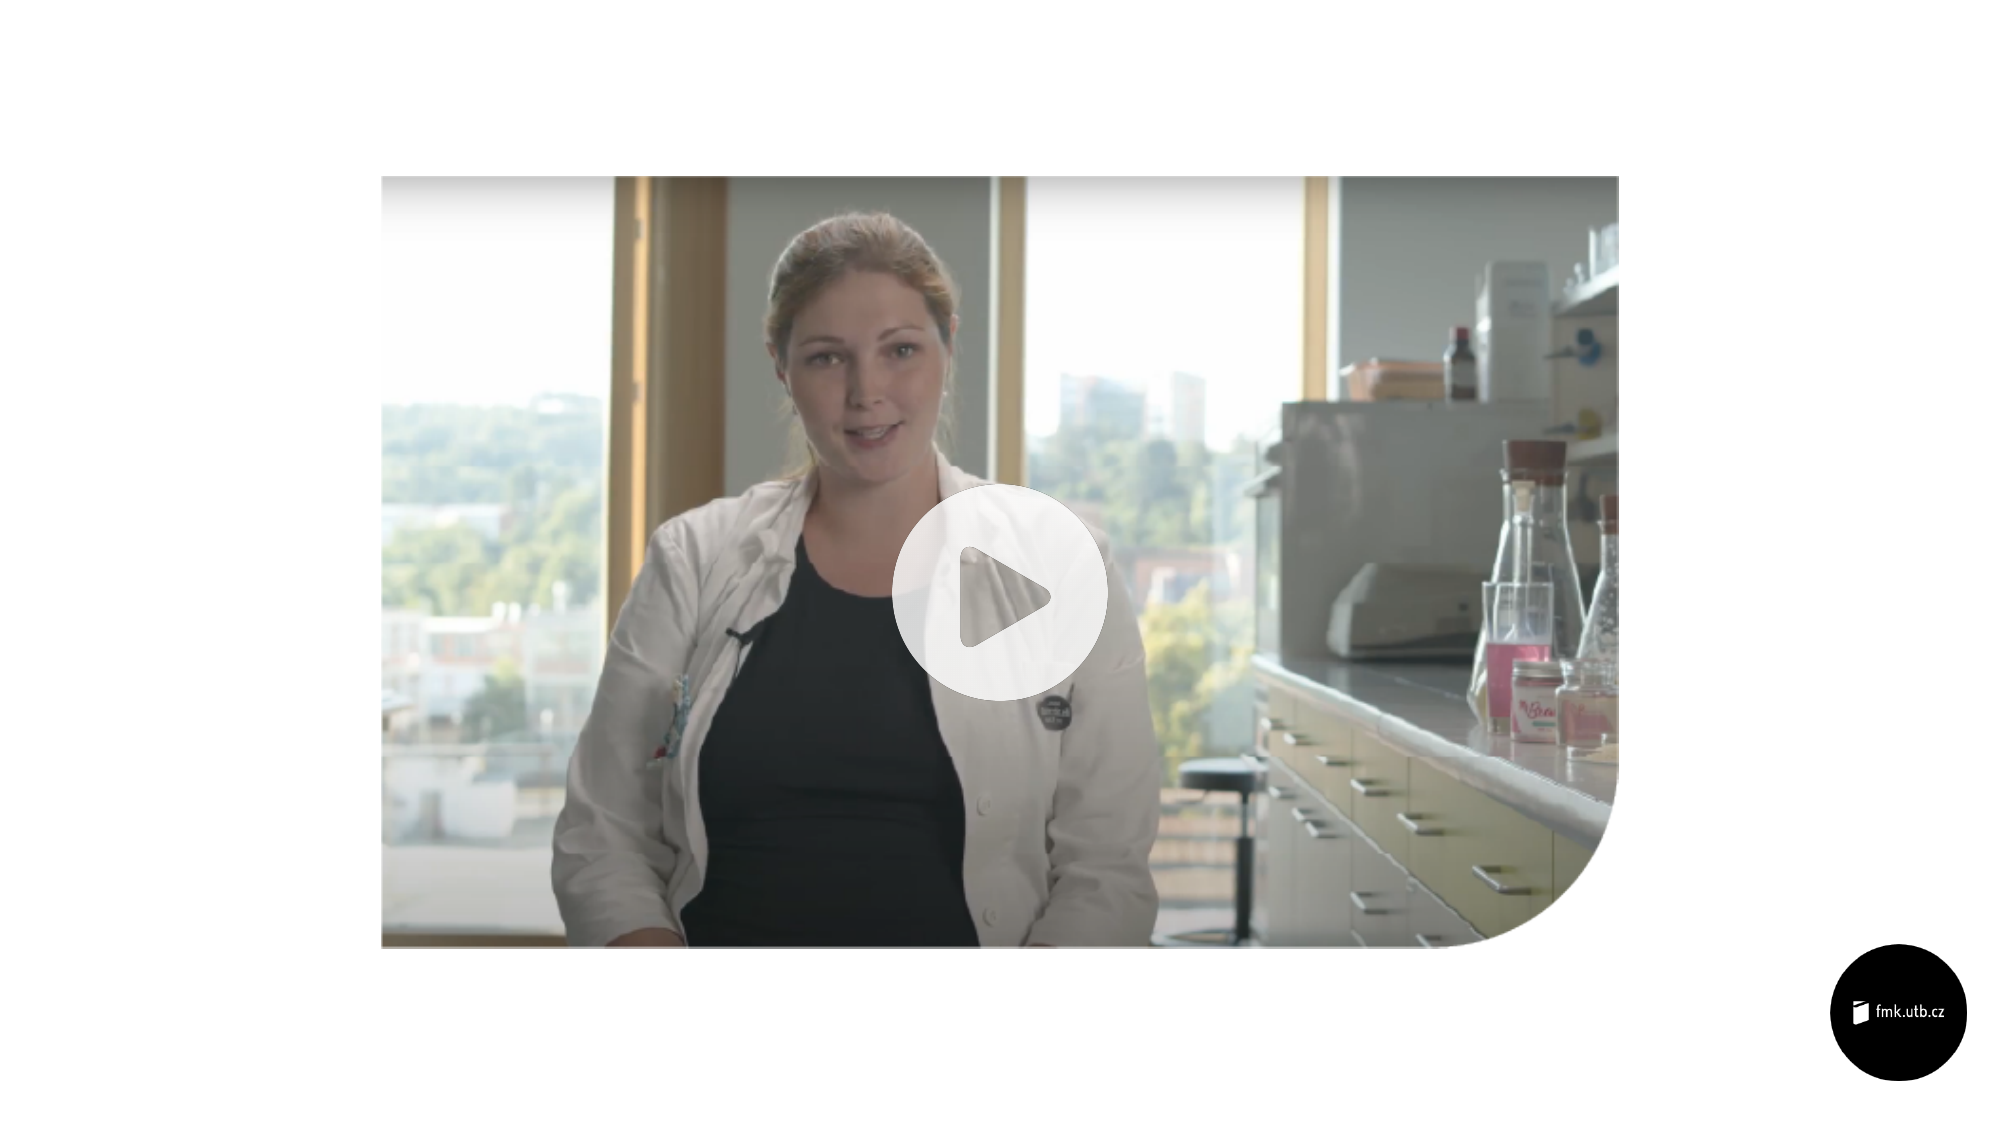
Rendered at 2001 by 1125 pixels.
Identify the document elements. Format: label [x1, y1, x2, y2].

picture [381, 176, 1619, 949]
picture [1830, 944, 1967, 1081]
